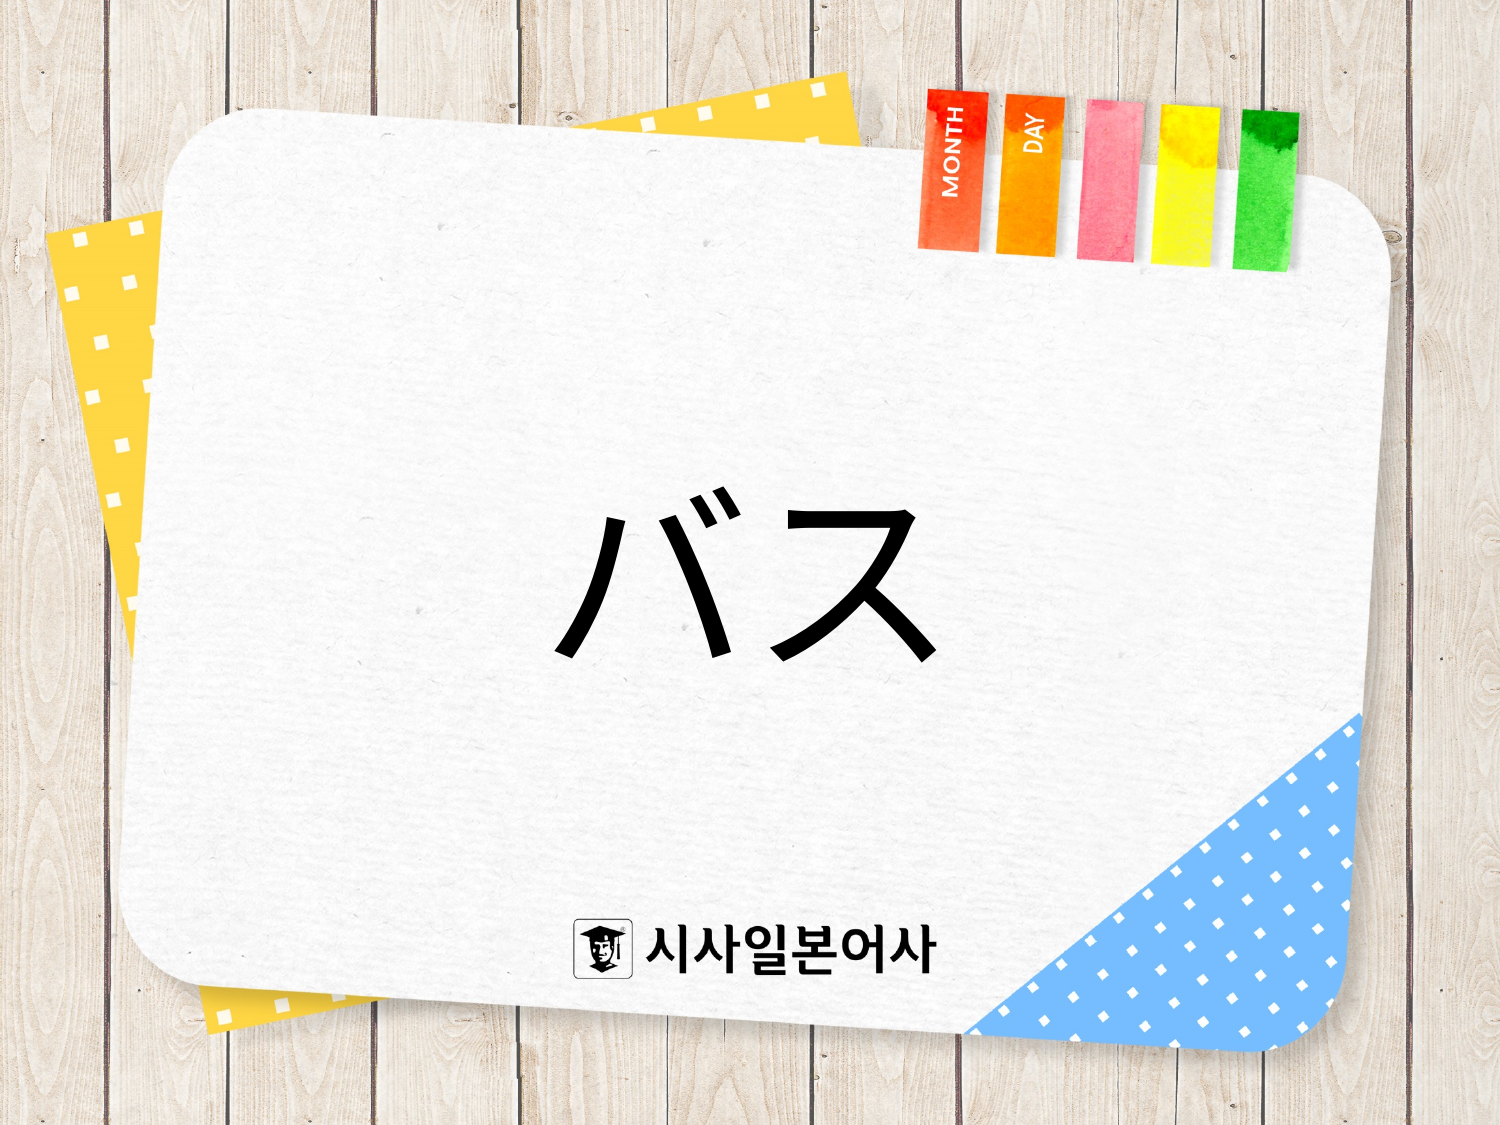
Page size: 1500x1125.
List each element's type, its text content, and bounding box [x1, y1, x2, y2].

picture [0, 0, 1500, 1125]
title バス [75, 338, 1425, 811]
